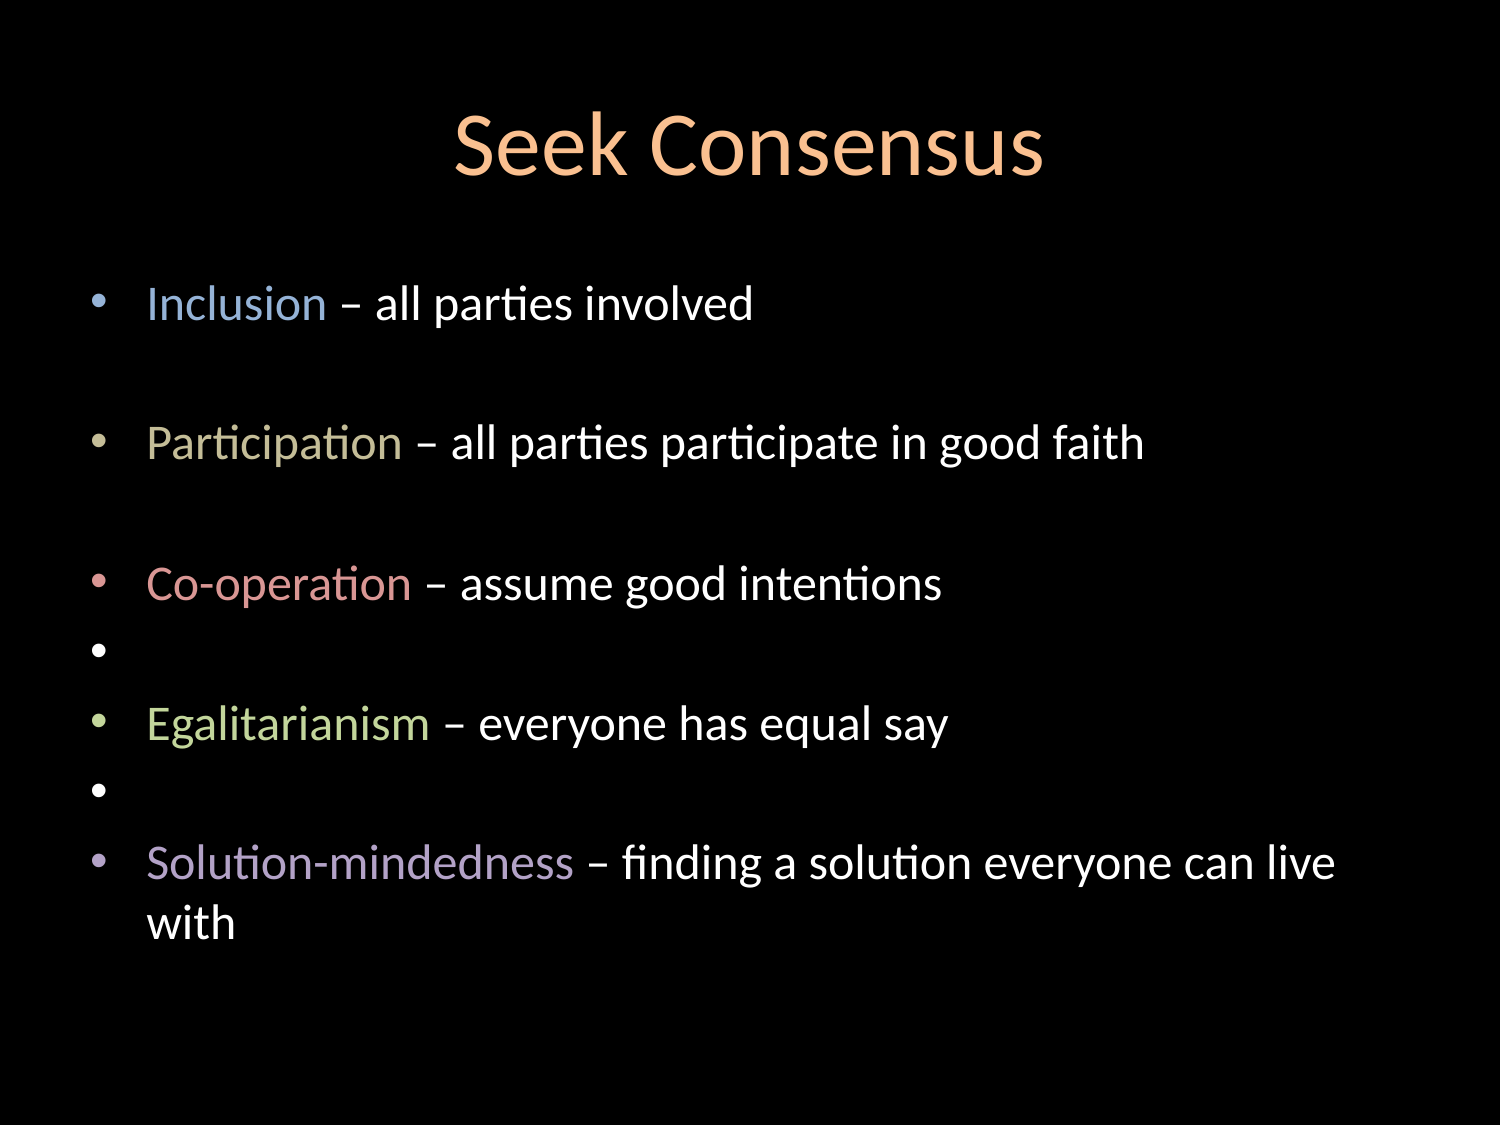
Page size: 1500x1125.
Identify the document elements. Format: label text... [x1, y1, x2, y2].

title Seek Consensus [75, 45, 1425, 233]
list Inclusion – all parties involved Participation – all parties participate in good faith Co-operation – assume good intentions Egalitarianism – everyone has equal say Solution-mindedness – finding a solution everyone can live with [75, 262, 1425, 1005]
